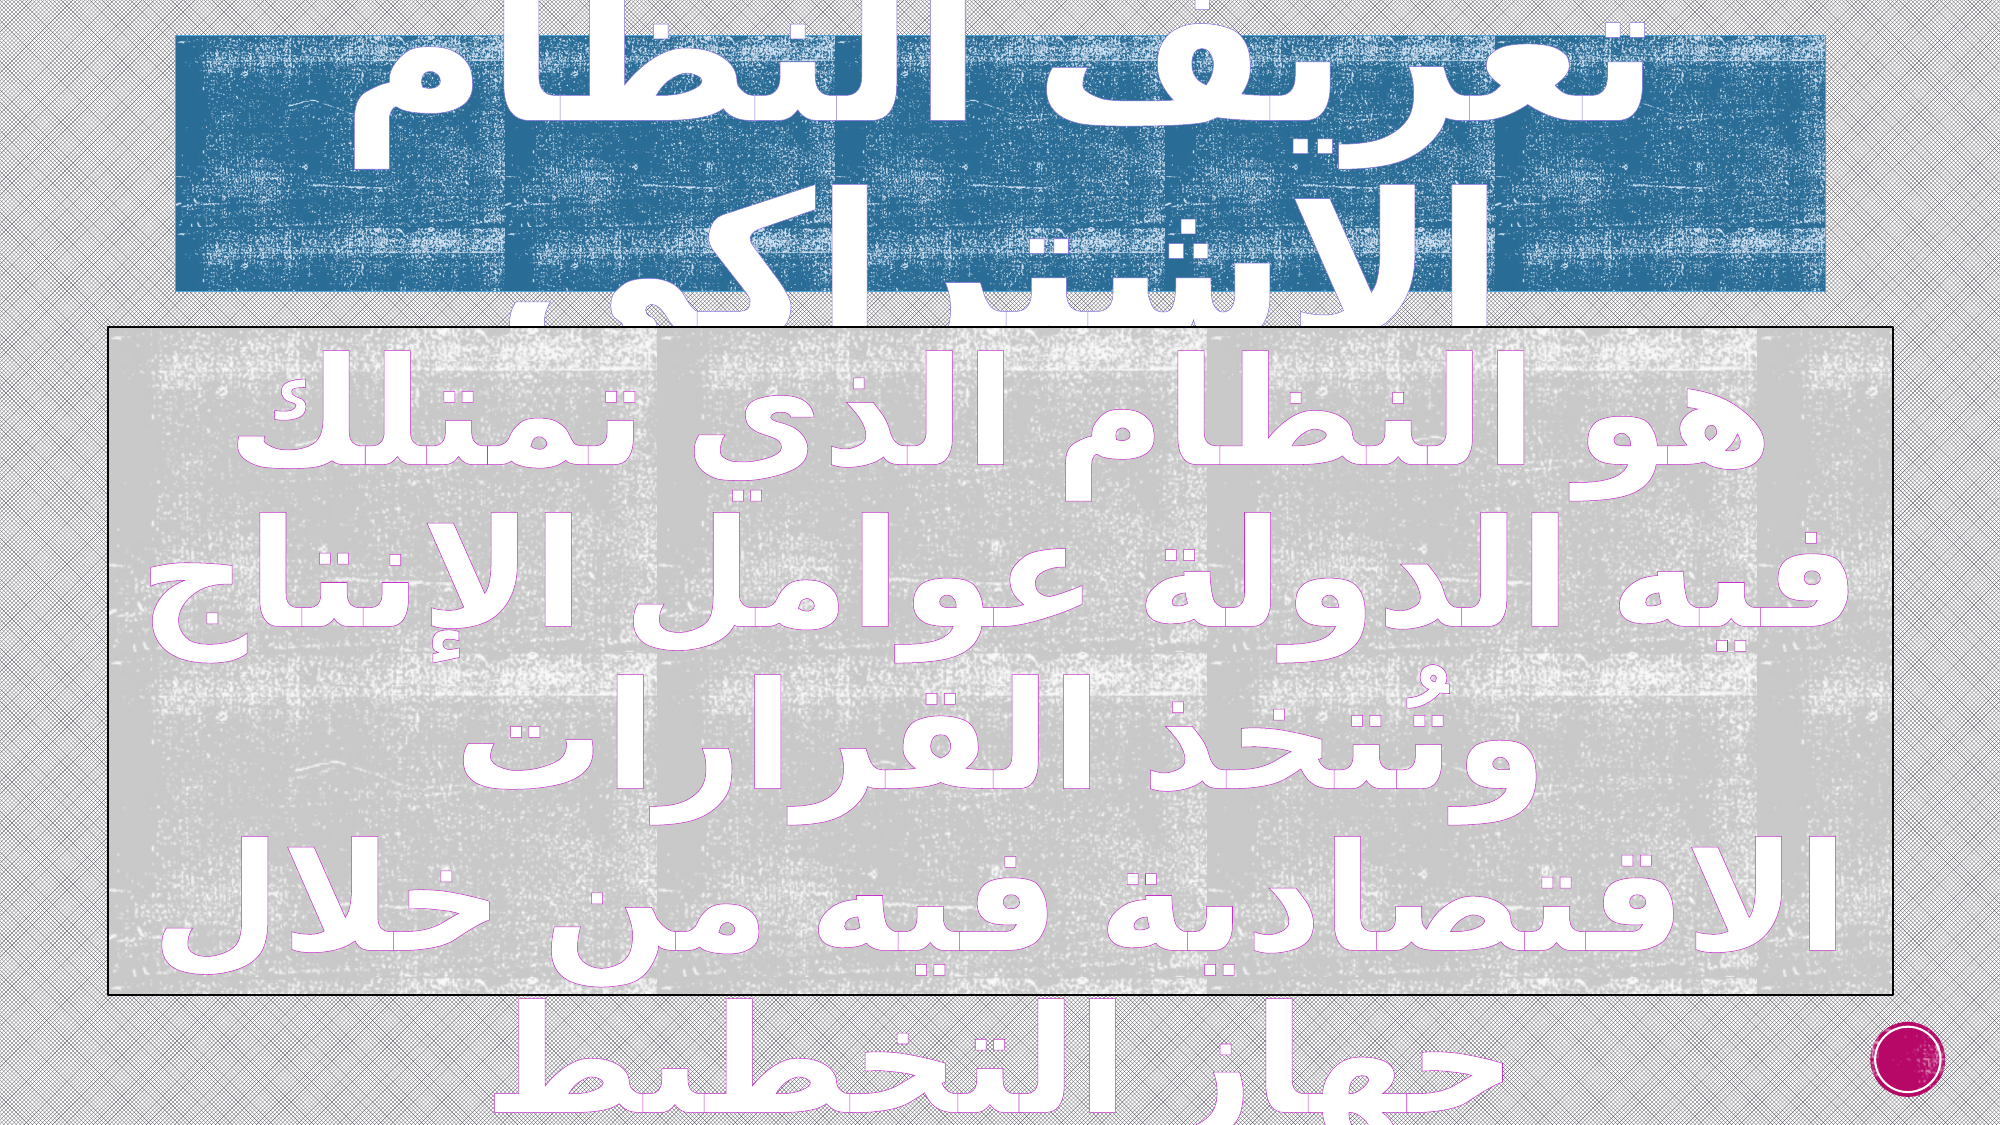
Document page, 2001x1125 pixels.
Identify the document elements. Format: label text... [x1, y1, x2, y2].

title تعريف النظام الاشتراكي [175, 35, 1826, 292]
list هو النظام الذي تمتلك فيه الدولة عوامل الإنتاج وتُتخذ القرارات الاقتصادية فيه من خلال جهاز التخطيط [107, 326, 1894, 996]
